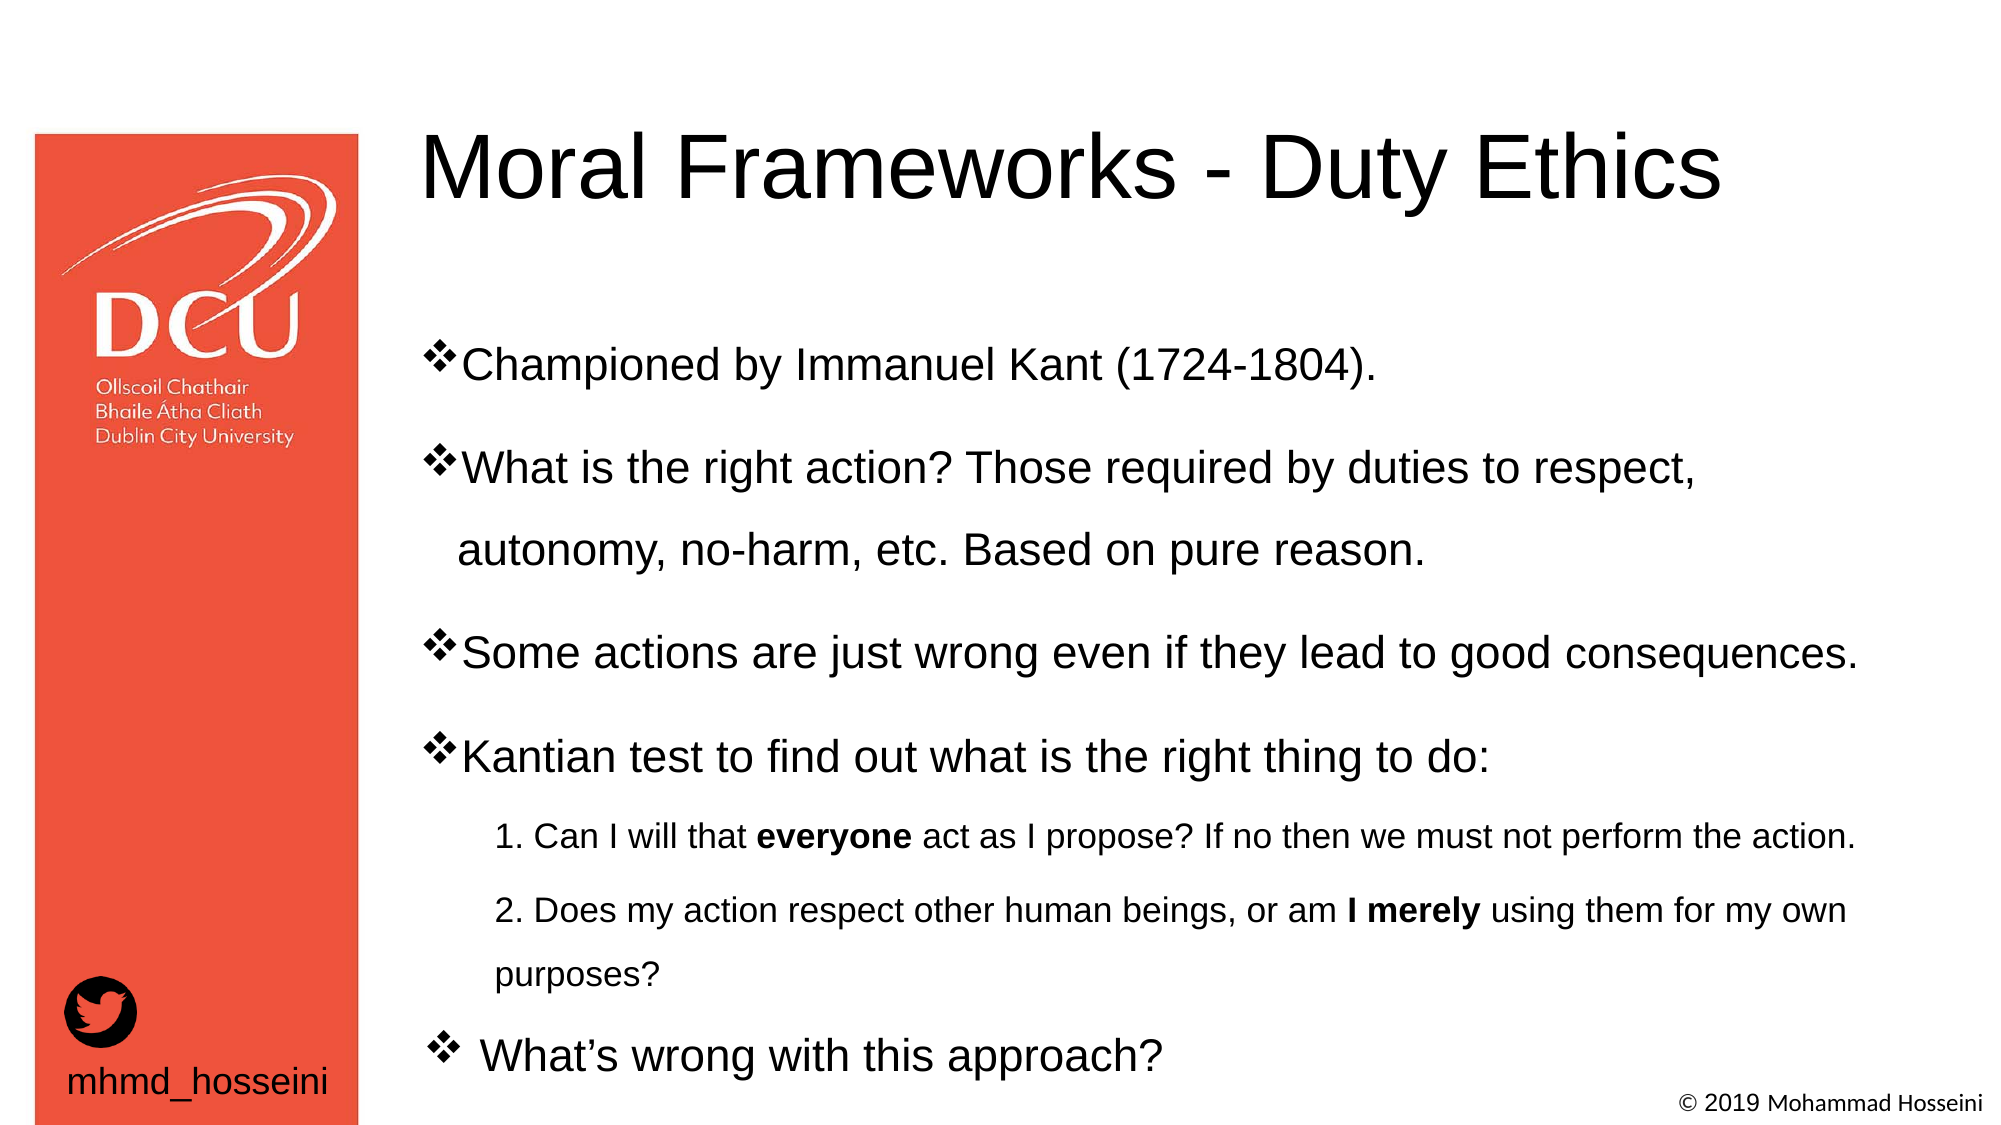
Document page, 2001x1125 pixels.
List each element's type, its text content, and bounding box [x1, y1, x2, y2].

text_box © 2019 Mohammad Hosseini [1662, 1079, 1999, 1125]
text_box mhmd_hosseini [51, 1049, 344, 1110]
title Moral Frameworks - Duty Ethics [404, 59, 1886, 278]
picture [0, 0, 2001, 1125]
text_box What’s wrong with this approach? [408, 1018, 1180, 1088]
list Championed by Immanuel Kant (1724-1804). What is the right action? Those required by duties to respect, autonomy, no-harm, etc. Based on pure reason. Some actions are just wrong even if they lead to good consequences. Kantian test to find out what is the right thing to do: 1. Can I will that everyone act as I propose? If no then we must not perform the action. 2. Does my action respect other human beings, or am I merely using them for my own purposes? [404, 299, 1886, 1066]
